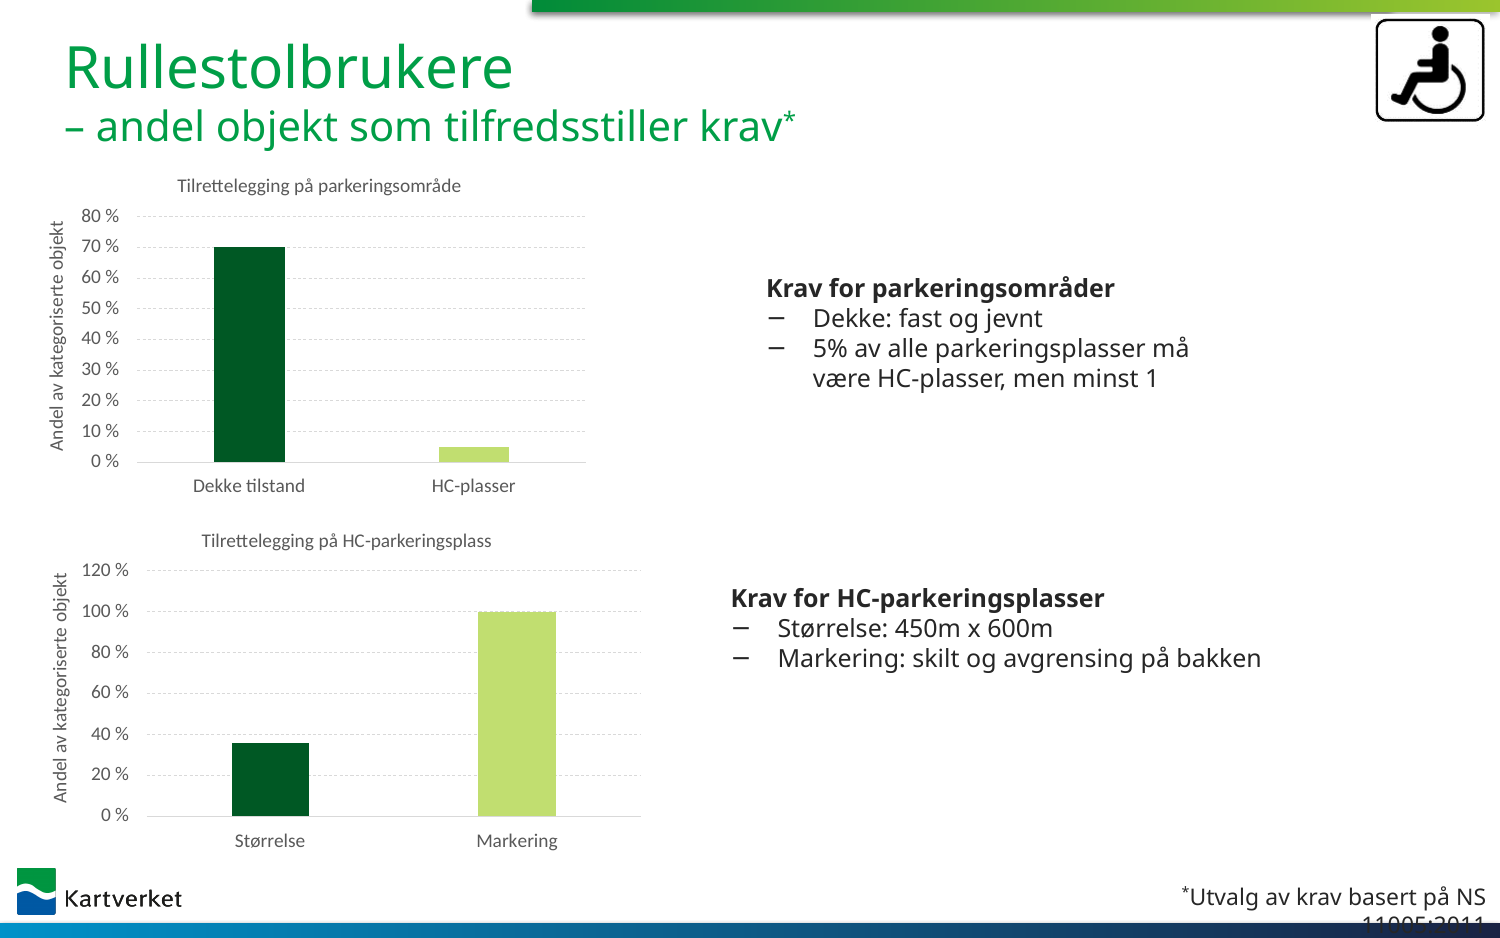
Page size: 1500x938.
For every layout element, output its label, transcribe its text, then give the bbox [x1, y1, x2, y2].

picture [41, 520, 652, 859]
text_box Rullestolbrukere – andel objekt som tilfredsstiller krav* [49, 23, 1431, 158]
text_box Krav for parkeringsområder Dekke: fast og jevnt 5% av alle parkeringsplasser må være HC-plasser, men minst 1 [751, 264, 1232, 400]
text_box Krav for HC-parkeringsplasser Størrelse: 450m x 600m Markering: skilt og avgrensing på bakken [715, 574, 1278, 680]
picture [1371, 13, 1491, 127]
picture [41, 166, 598, 505]
text_box *Utvalg av krav basert på NS 11005:2011 [1068, 873, 1500, 938]
